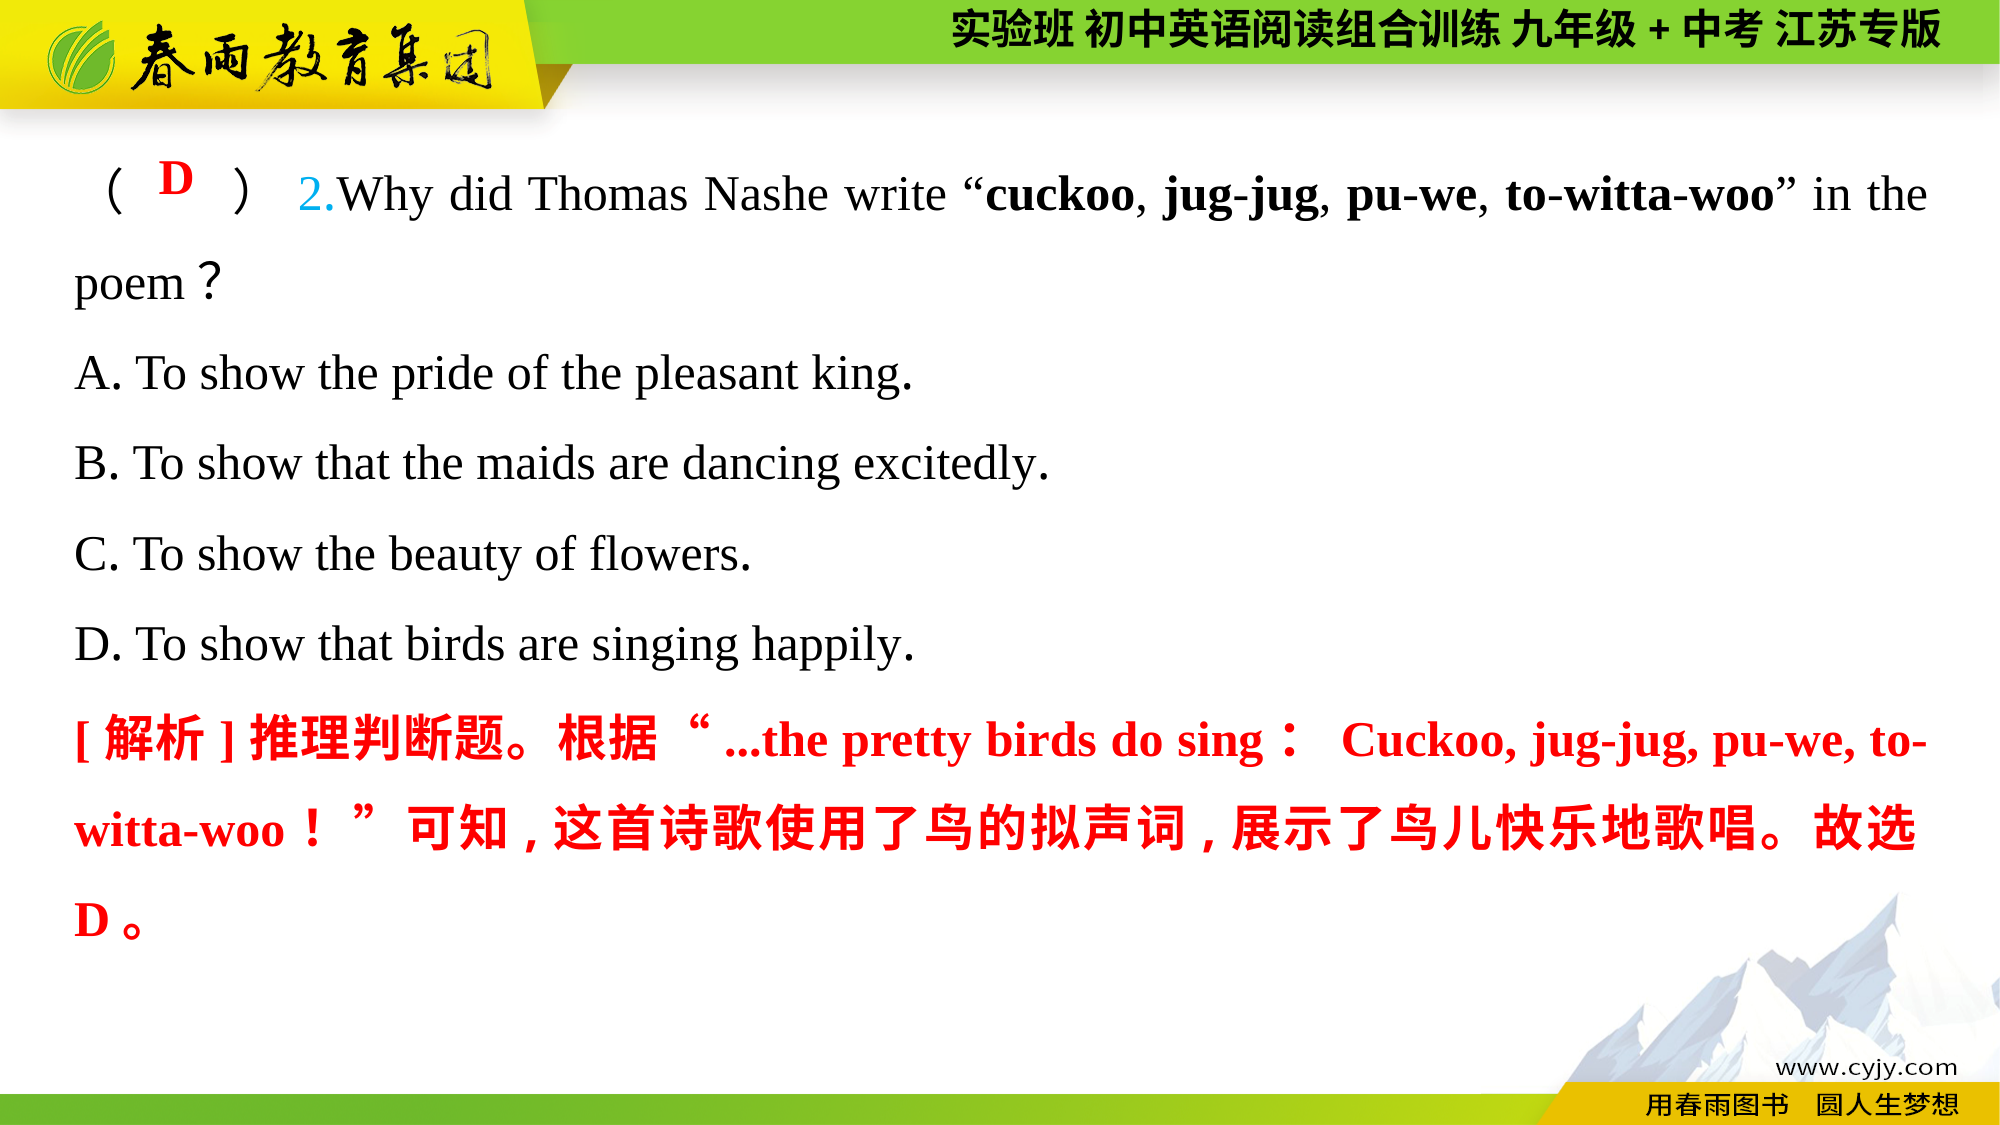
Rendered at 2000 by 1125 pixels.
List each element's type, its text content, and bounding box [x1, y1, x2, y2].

text_box D [143, 137, 210, 213]
text_box [解析]推理判断题。根据“...the pretty birds do sing：Cuckoo, jug-jug, pu-we, to-witta-woo！”可知,这首诗歌使用了鸟的拟声词,展示了鸟儿快乐地歌唱。故选D。 [59, 668, 1944, 954]
picture [0, 0, 2000, 1125]
list （ ）2.Why did Thomas Nashe write “cuckoo, jug-jug, pu-we, to-witta-woo” in the poem？ A. To show the pride of the pleasant king. B. To show that the maids are dancing excitedly. C. To show the beauty of flowers. D. To show that birds are singing happily. [59, 122, 1944, 668]
